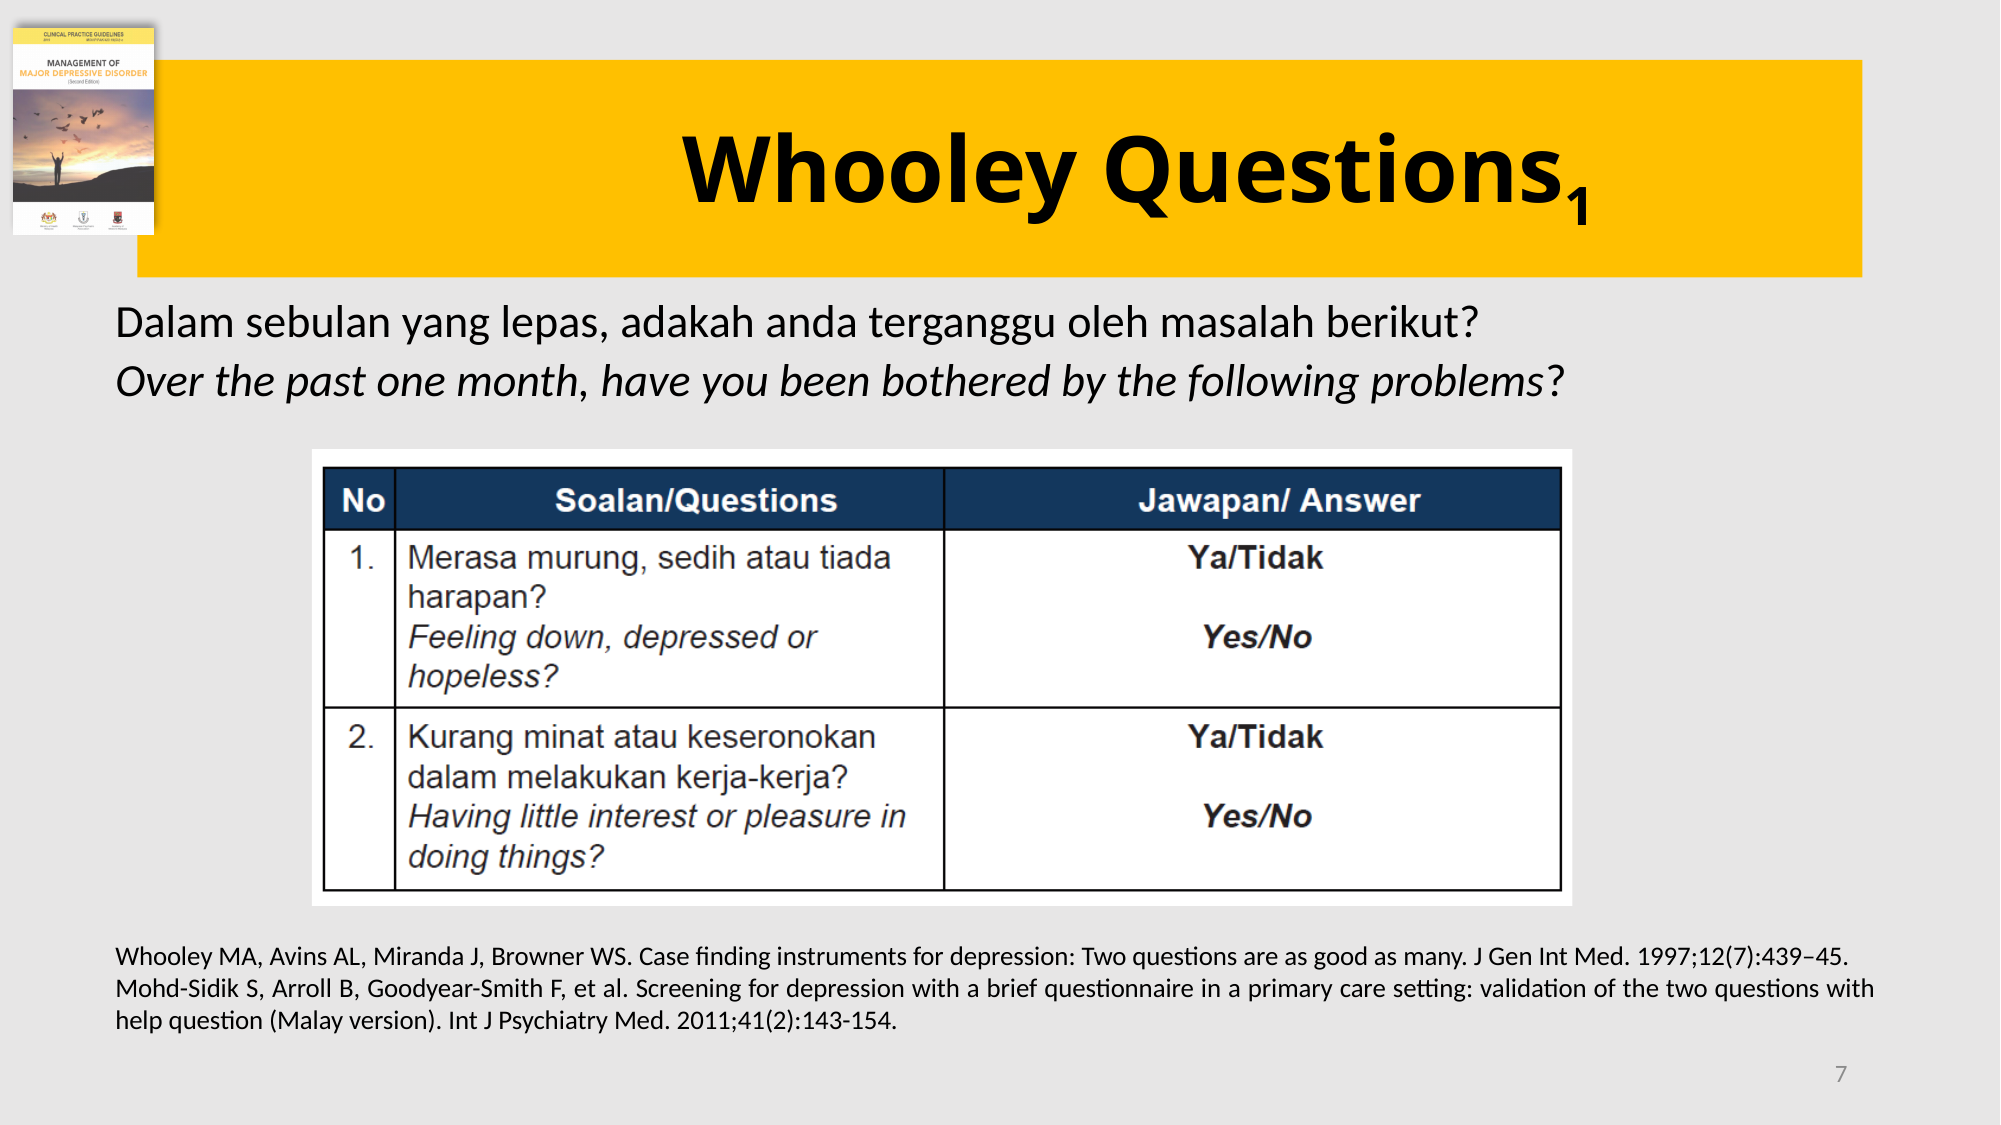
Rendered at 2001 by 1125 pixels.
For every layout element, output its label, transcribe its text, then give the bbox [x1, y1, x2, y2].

slide_number 7 [1412, 1042, 1863, 1103]
picture [13, 28, 154, 235]
list Dalam sebulan yang lepas, adakah anda terganggu oleh masalah berikut? Over the past one month, have you been bothered by the following problems? Whooley MA, Avins AL, Miranda J, Browner WS. Case finding instruments for depression: Two questions are as good as many. J Gen Int Med. 1997;12(7):439–45. Mohd-Sidik S, Arroll B, Goodyear-Smith F, et al. Screening for depression with a brief questionnaire in a primary care setting: validation of the two questions with help question (Malay version). Int J Psychiatry Med. 2011;41(2):143-154. [100, 290, 1892, 1066]
picture [311, 449, 1573, 906]
title Whooley Questions1 [137, 59, 1863, 278]
